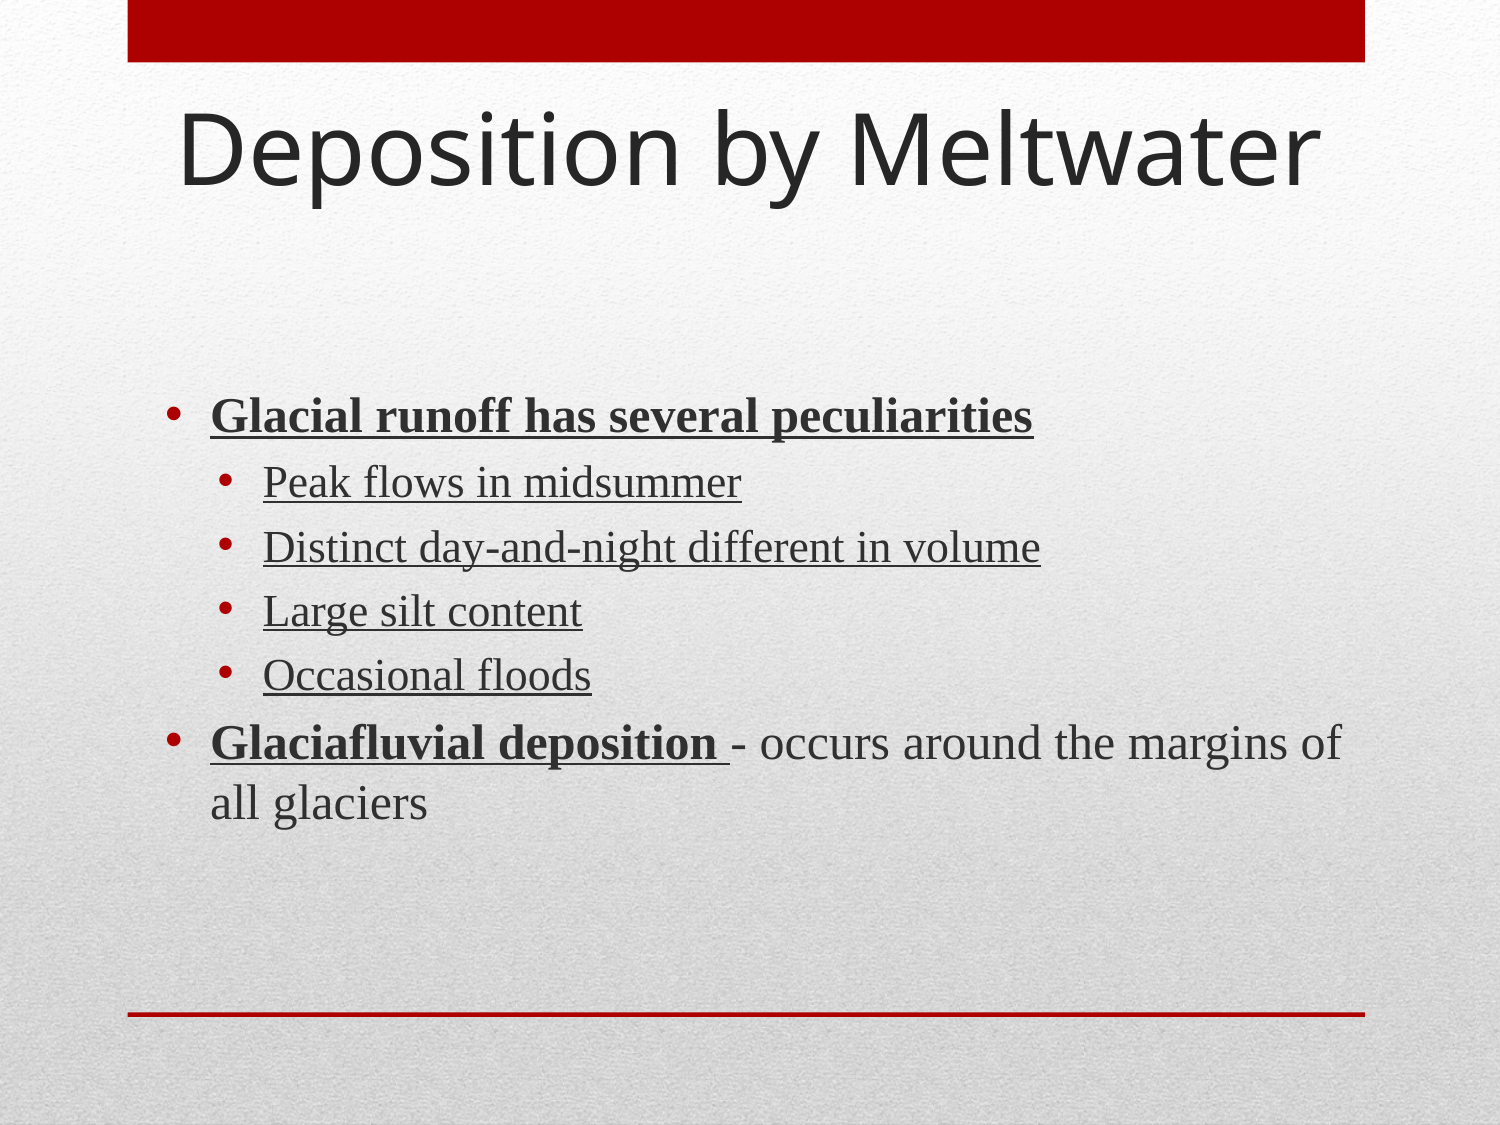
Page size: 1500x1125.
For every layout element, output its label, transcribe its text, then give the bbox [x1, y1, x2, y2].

title Deposition by Meltwater [50, 0, 1450, 213]
list Glacial runoff has several peculiarities Peak flows in midsummer Distinct day-and-night different in volume Large silt content Occasional floods Glaciafluvial deposition - occurs around the margins of all glaciers [150, 287, 1388, 925]
